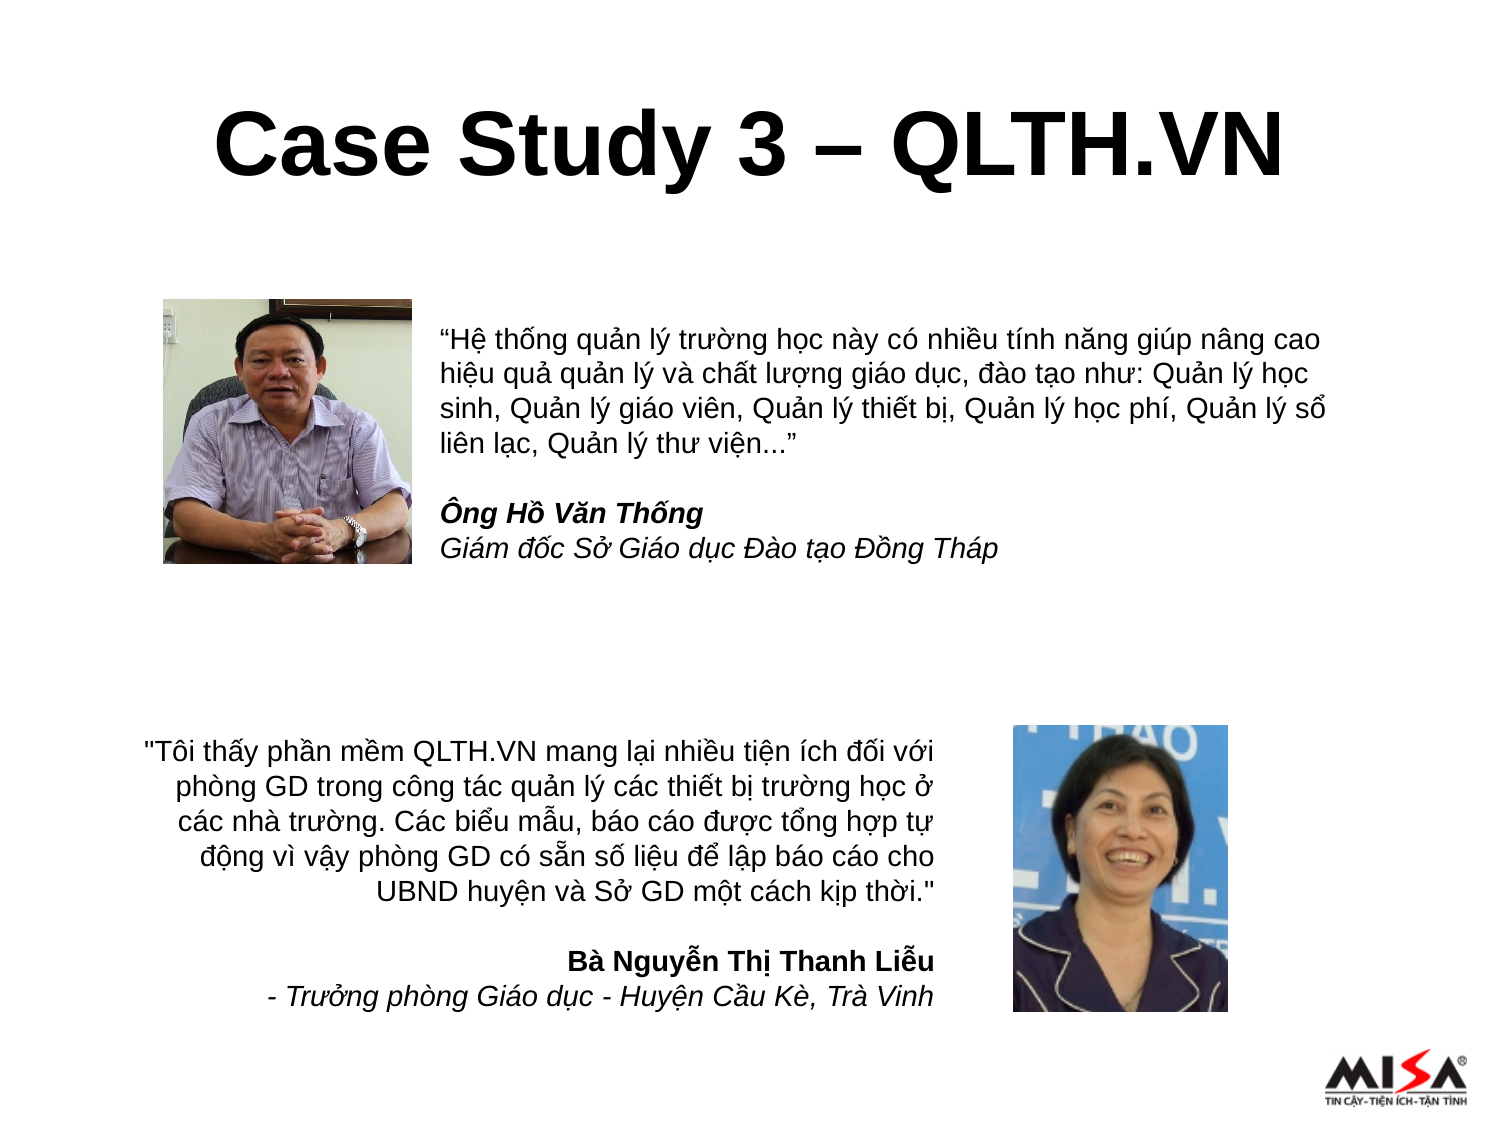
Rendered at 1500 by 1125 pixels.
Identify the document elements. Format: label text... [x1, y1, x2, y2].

picture [162, 299, 413, 565]
text_box "Tôi thấy phần mềm QLTH.VN mang lại nhiều tiện ích đối với phòng GD trong công tác quản lý các thiết bị trường học ở các nhà trường. Các biểu mẫu, báo cáo được tổng hợp tự động vì vậy phòng GD có sẵn số liệu để lập báo cáo cho UBND huyện và Sở GD một cách kịp thời." Bà Nguyễn Thị Thanh Liễu - Trưởng phòng Giáo dục - Huyện Cầu Kè, Trà Vinh [125, 725, 950, 1020]
picture [1325, 1049, 1467, 1107]
picture [1012, 724, 1229, 1013]
text_box “Hệ thống quản lý trường học này có nhiều tính năng giúp nâng cao hiệu quả quản lý và chất lượng giáo dục, đào tạo như: Quản lý học sinh, Quản lý giáo viên, Quản lý thiết bị, Quản lý học phí, Quản lý sổ liên lạc, Quản lý thư viện...” Ông Hồ Văn Thống Giám đốc Sở Giáo dục Đào tạo Đồng Tháp [427, 312, 1388, 573]
text_box Case Study 3 – QLTH.VN [75, 45, 1425, 233]
